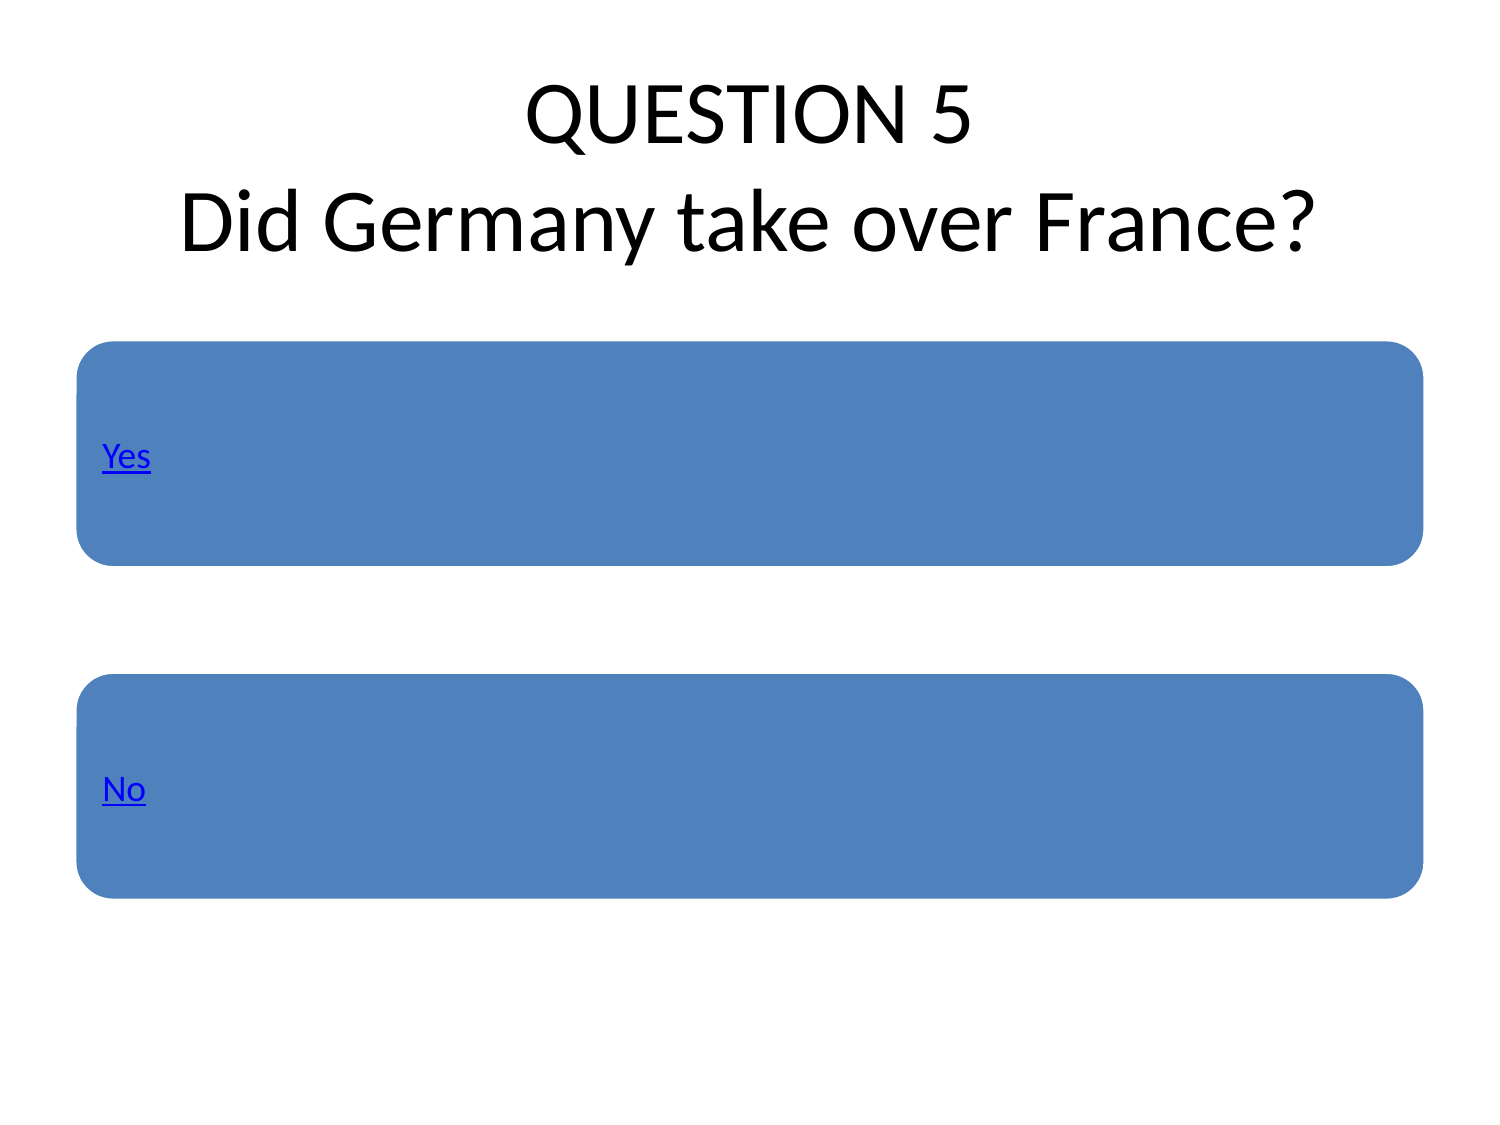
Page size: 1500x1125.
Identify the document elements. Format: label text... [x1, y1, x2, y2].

title QUESTION 5 Did Germany take over France? [75, 45, 1425, 339]
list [74, 339, 1426, 1006]
